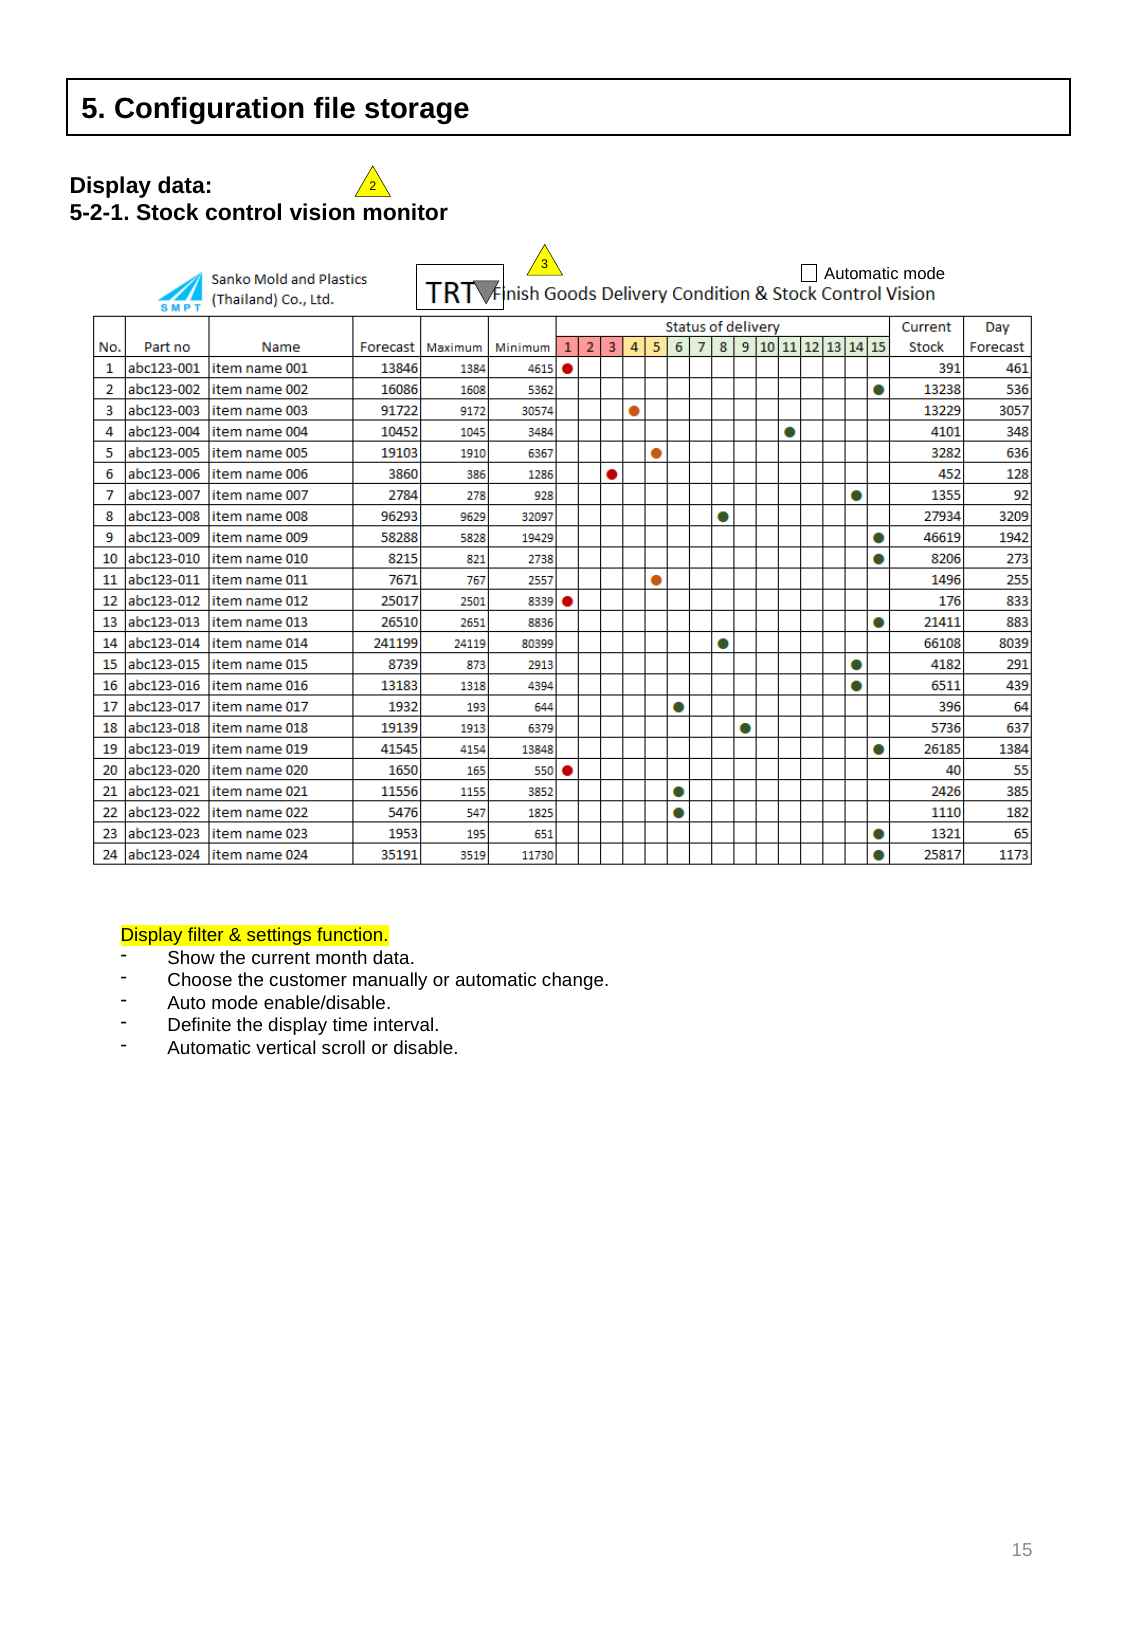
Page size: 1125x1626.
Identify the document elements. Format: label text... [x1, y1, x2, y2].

text_box Automatic mode [809, 255, 961, 264]
picture [91, 264, 1034, 869]
text_box Display data: 5-2-1. Stock control vision monitor [54, 135, 1059, 233]
text_box 5. Configuration file storage [66, 78, 1071, 136]
slide_number 15 [794, 1506, 1048, 1593]
text_box Display filter & settings function. Show the current month data. Choose the customer manually or automatic change. Auto mode enable/disable. Definite the display time interval. Automatic vertical scroll or disable. [105, 915, 624, 1088]
text_box 3 [532, 242, 558, 264]
text_box 2 [353, 163, 393, 198]
